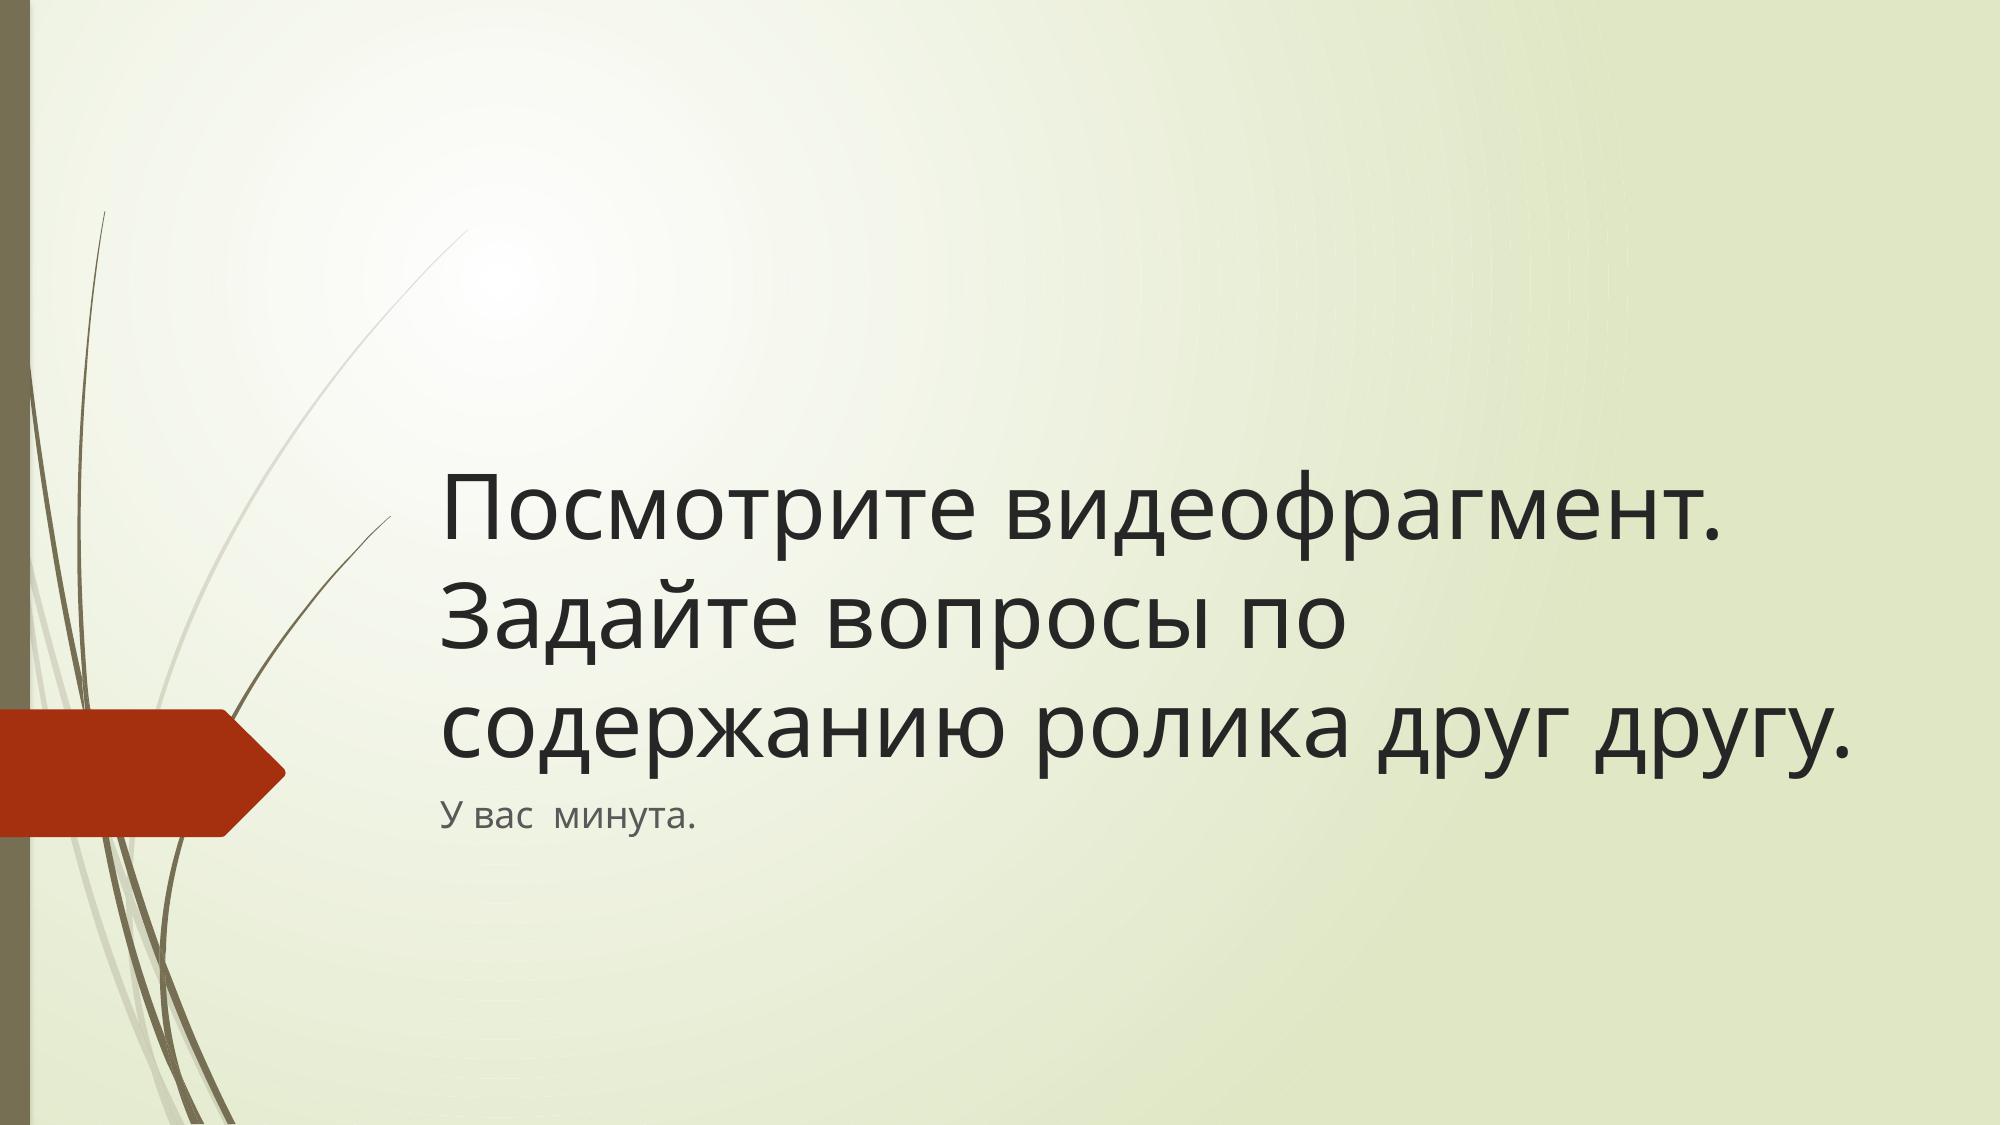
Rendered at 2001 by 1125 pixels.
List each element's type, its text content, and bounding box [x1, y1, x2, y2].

subtitle У вас минута. [424, 783, 1888, 969]
title Посмотрите видеофрагмент. Задайте вопросы по содержанию ролика друг другу. [424, 412, 1888, 783]
